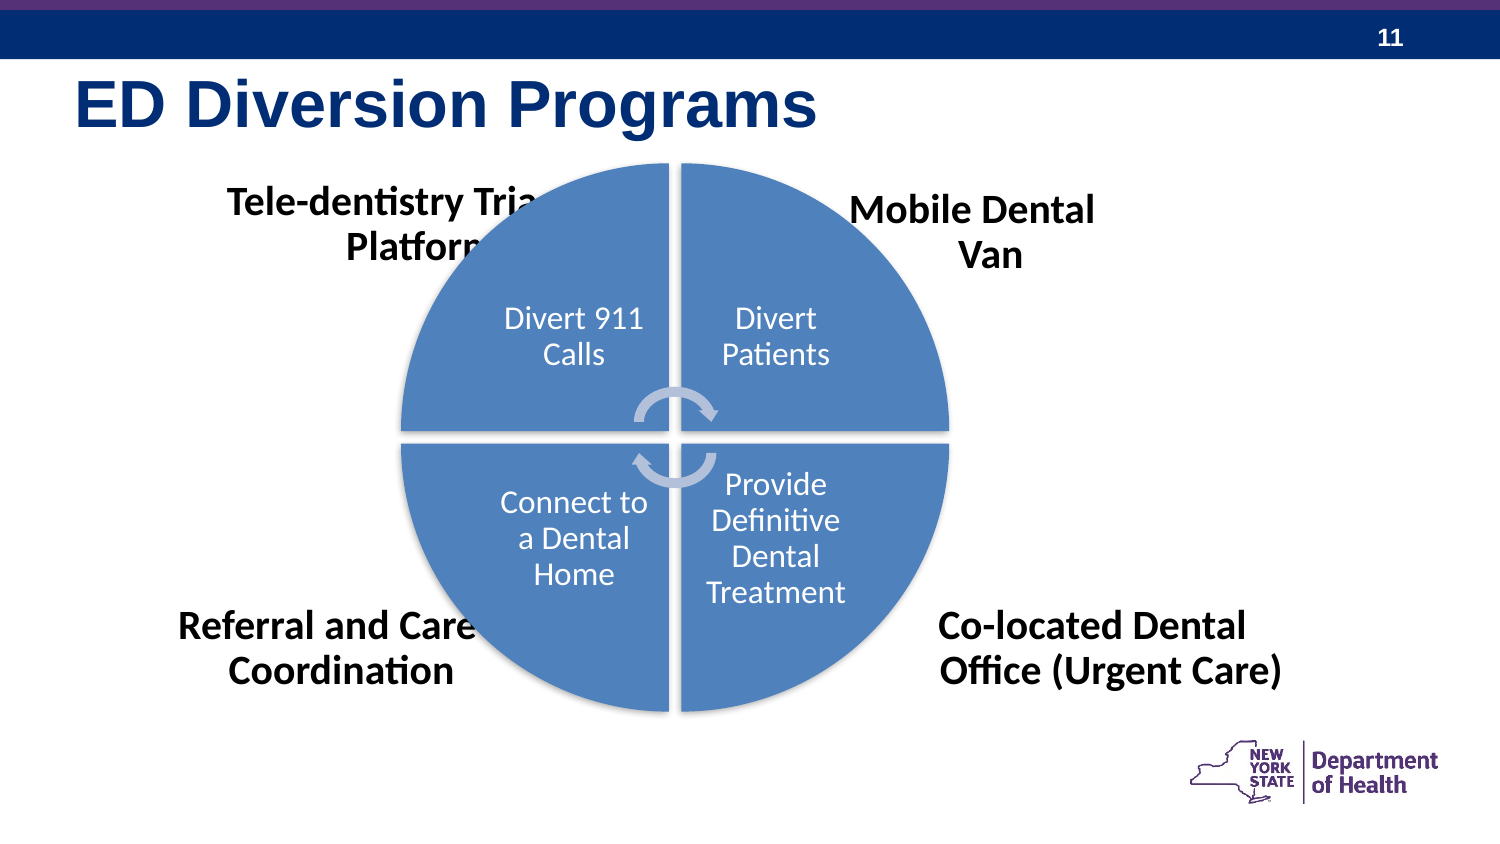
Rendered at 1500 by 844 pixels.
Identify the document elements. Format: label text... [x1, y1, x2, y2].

picture [1190, 740, 1438, 804]
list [25, 127, 1326, 748]
title ED Diversion Programs [0, 53, 931, 141]
